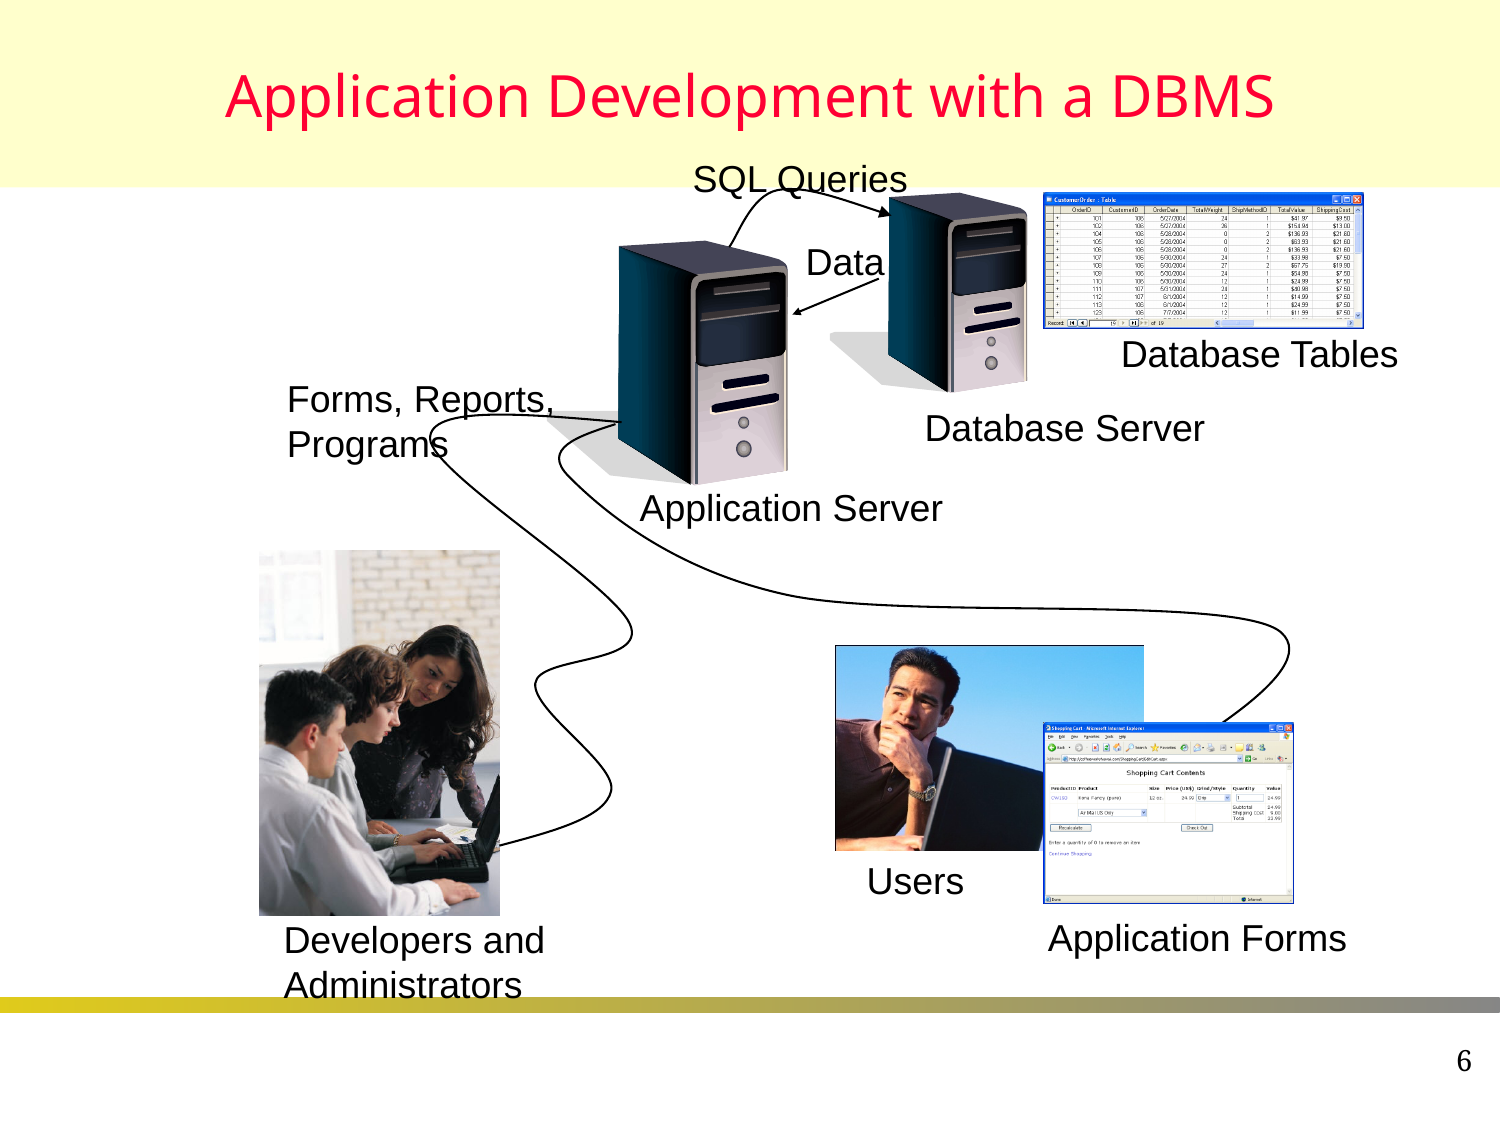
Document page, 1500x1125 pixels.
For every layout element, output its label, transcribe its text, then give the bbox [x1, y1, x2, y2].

text_box [454, 472, 632, 844]
slide_number 6 [1174, 1024, 1488, 1101]
text_box [794, 301, 824, 316]
text_box Data [790, 230, 824, 290]
picture [259, 550, 500, 916]
text_box Database Server [909, 396, 1221, 457]
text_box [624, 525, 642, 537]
picture [834, 645, 1294, 904]
text_box Application Forms [1033, 906, 1363, 967]
text_box [587, 494, 1290, 720]
text_box SQL Queries [677, 148, 923, 208]
text_box [733, 188, 826, 239]
text_box Database Tables [1106, 322, 1414, 383]
text_box Developers and Administrators [268, 908, 561, 1014]
title Application Development with a DBMS [0, 0, 1500, 188]
text_box Application Server [691, 476, 958, 537]
picture [829, 192, 1029, 394]
picture [546, 240, 790, 486]
text_box Users [851, 859, 980, 910]
text_box Forms, Reports, Programs [272, 367, 541, 472]
picture [1043, 191, 1365, 329]
